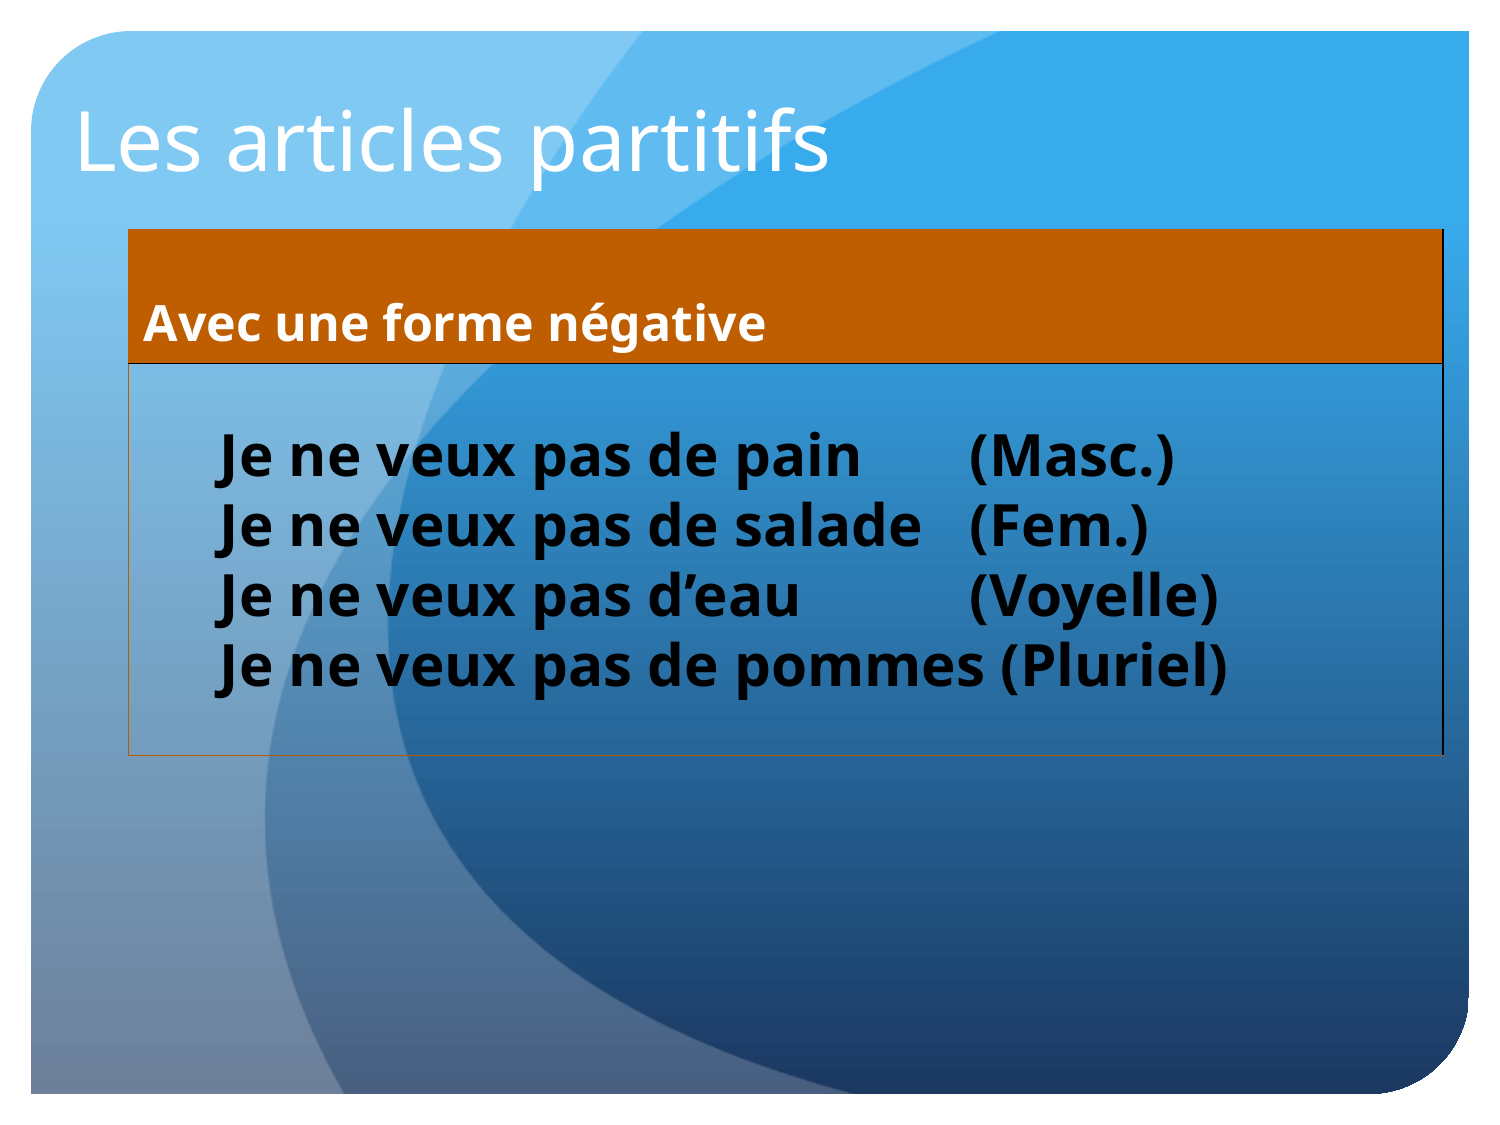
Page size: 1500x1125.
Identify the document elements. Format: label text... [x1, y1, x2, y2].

text_box Je ne veux pas de pain (Masc.) Je ne veux pas de salade (Fem.) Je ne veux pas d’eau (Voyelle) Je ne veux pas de pommes (Pluriel) [205, 410, 1306, 706]
picture [25, 30, 1474, 1095]
title Les articles partitifs [58, 79, 975, 197]
table_header Avec une forme négative [129, 230, 1442, 363]
table_cell [129, 364, 1442, 755]
